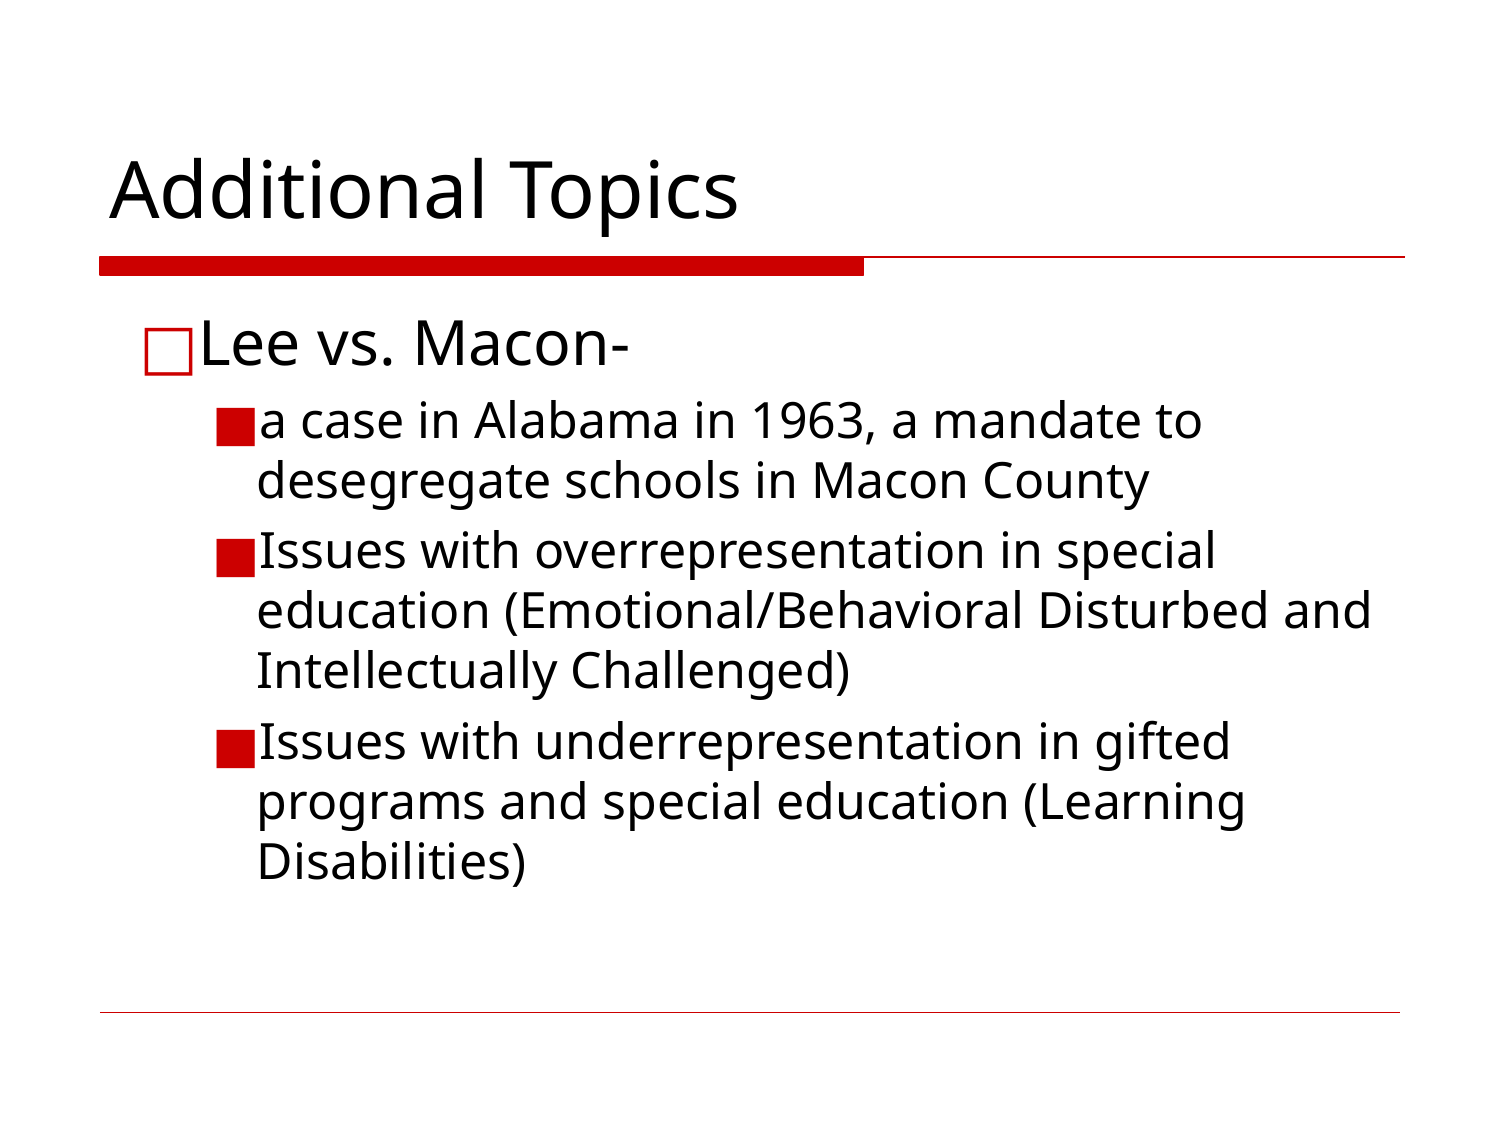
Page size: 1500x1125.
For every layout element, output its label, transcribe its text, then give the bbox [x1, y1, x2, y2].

title Additional Topics [94, 50, 1407, 250]
list Lee vs. Macon- a case in Alabama in 1963, a mandate to desegregate schools in Macon County Issues with overrepresentation in special education (Emotional/Behavioral Disturbed and Intellectually Challenged) Issues with underrepresentation in gifted programs and special education (Learning Disabilities) [92, 287, 1406, 988]
